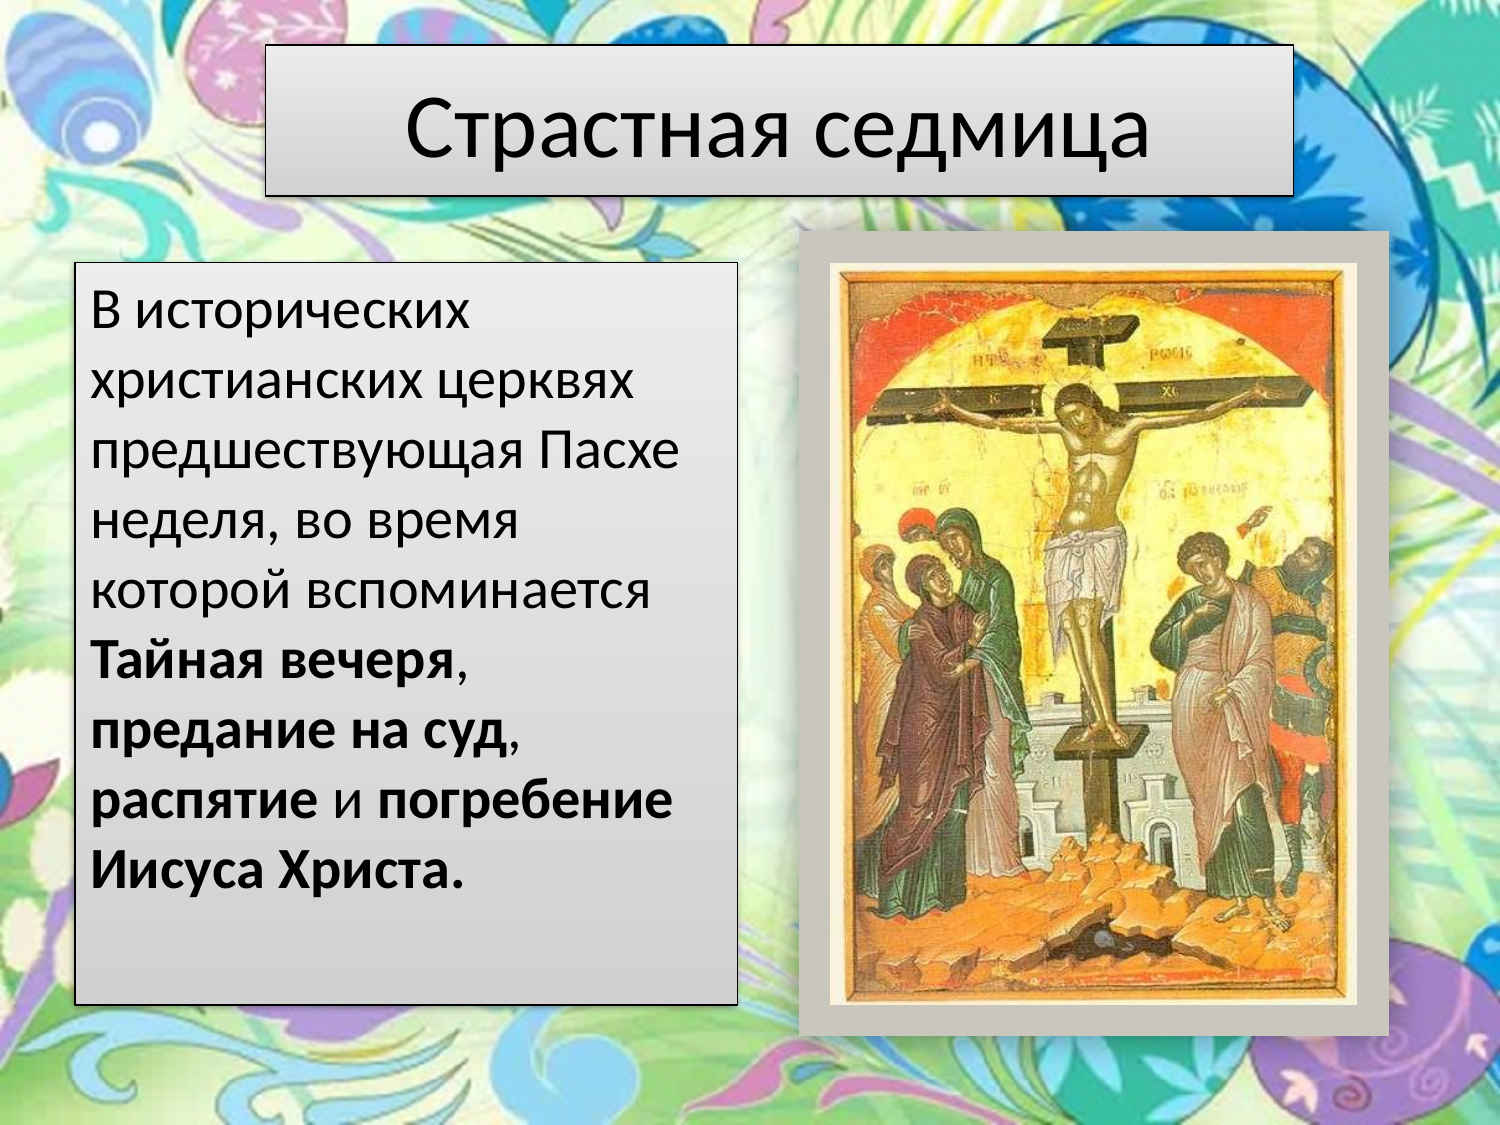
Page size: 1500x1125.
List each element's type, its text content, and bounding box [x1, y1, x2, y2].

list В исторических христианских церквях предшествующая Пасхе неделя, во время которой вспоминается Тайная вечеря, предание на суд, распятие и погребение Иисуса Христа. [74, 262, 738, 1006]
picture [0, 0, 1500, 1125]
title Страстная седмица [265, 44, 1294, 197]
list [829, 262, 1358, 1006]
